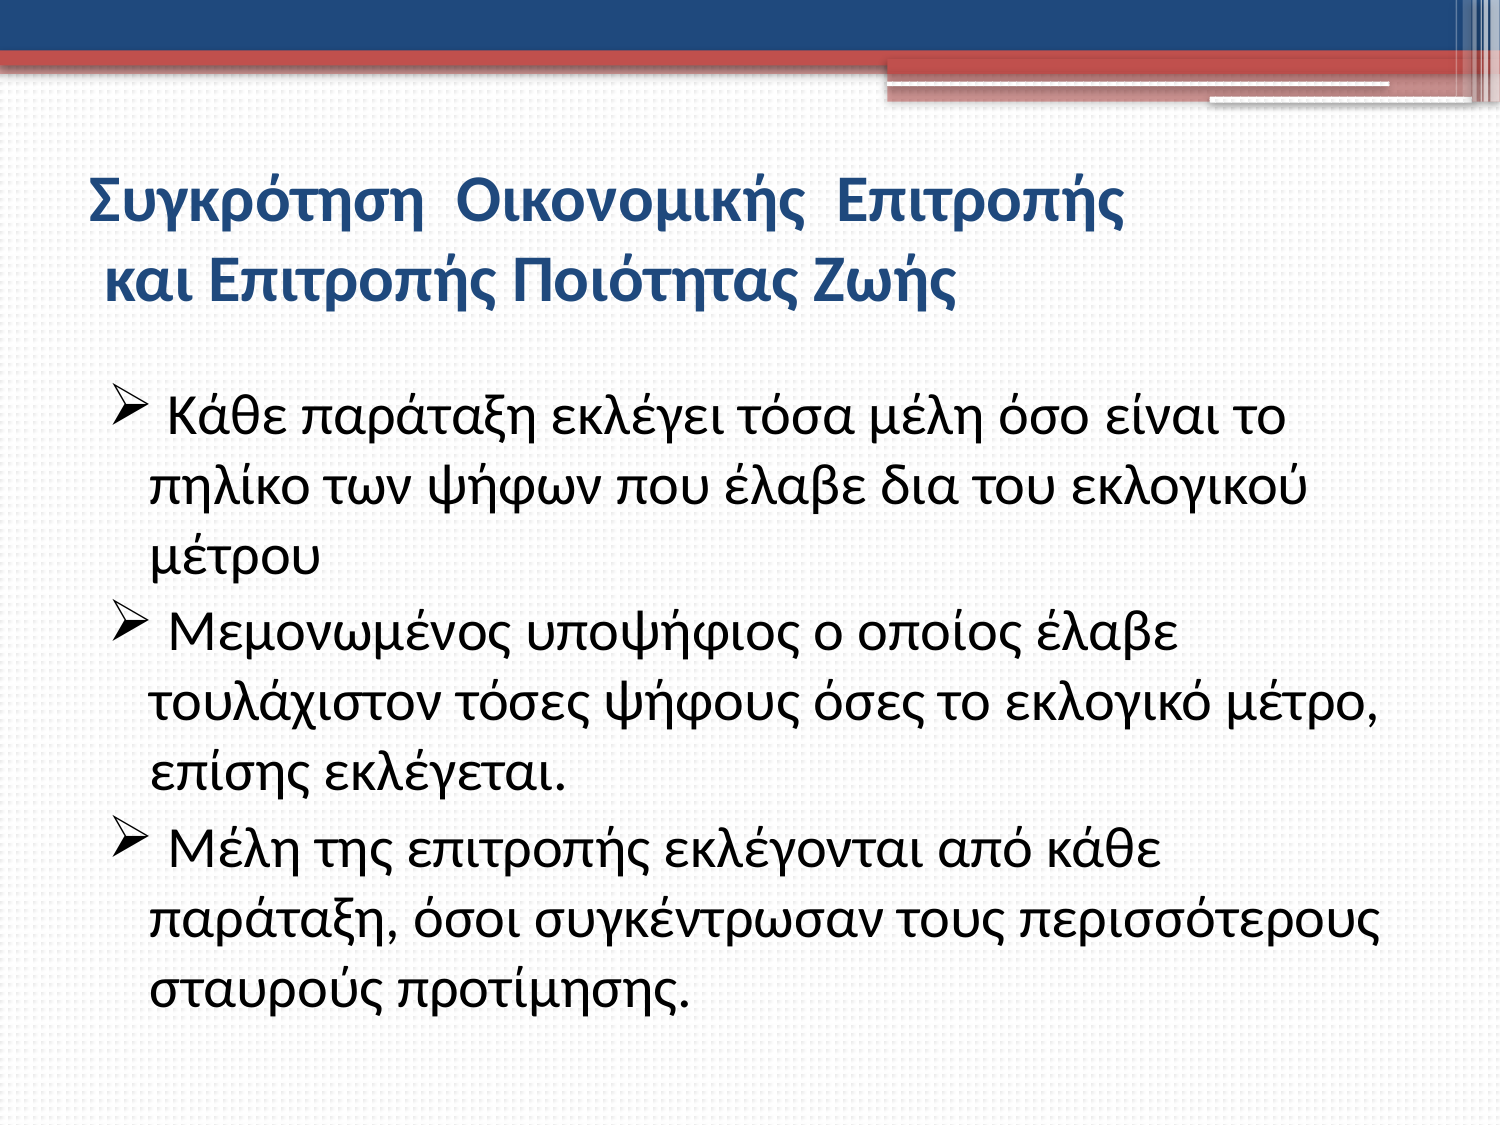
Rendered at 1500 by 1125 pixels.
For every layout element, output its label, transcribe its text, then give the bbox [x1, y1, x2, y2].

list Κάθε παράταξη εκλέγει τόσα μέλη όσο είναι το πηλίκο των ψήφων που έλαβε δια του εκλογικού μέτρου Μεμονωμένος υποψήφιος ο οποίος έλαβε τουλάχιστον τόσες ψήφους όσες το εκλογικό μέτρο, επίσης εκλέγεται. Μέλη της επιτροπής εκλέγονται από κάθε παράταξη, όσοι συγκέντρωσαν τους περισσότερους σταυρούς προτίμησης. [75, 368, 1425, 1079]
title Συγκρότηση Οικονομικής Επιτροπής και Επιτροπής Ποιότητας Ζωής [75, 187, 1425, 363]
